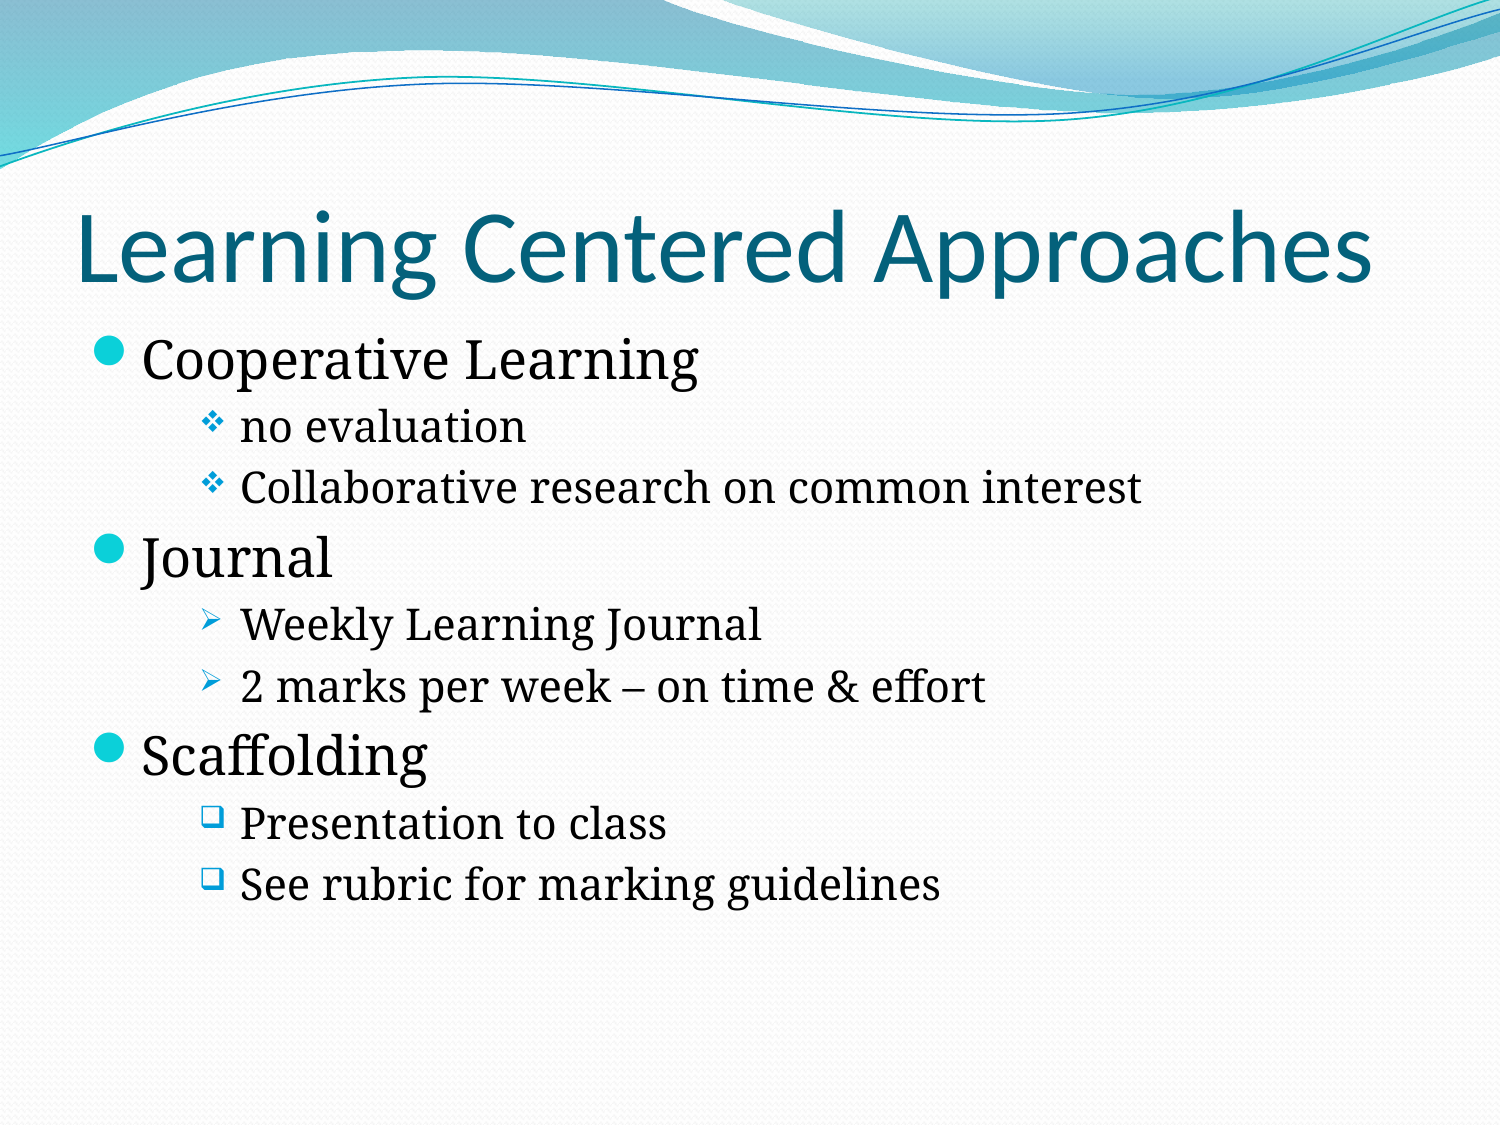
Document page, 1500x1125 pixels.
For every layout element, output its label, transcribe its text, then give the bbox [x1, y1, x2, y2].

list Cooperative Learning no evaluation Collaborative research on common interest Journal Weekly Learning Journal 2 marks per week – on time & effort Scaffolding Presentation to class See rubric for marking guidelines [75, 317, 1425, 1038]
title Learning Centered Approaches [75, 115, 1425, 303]
